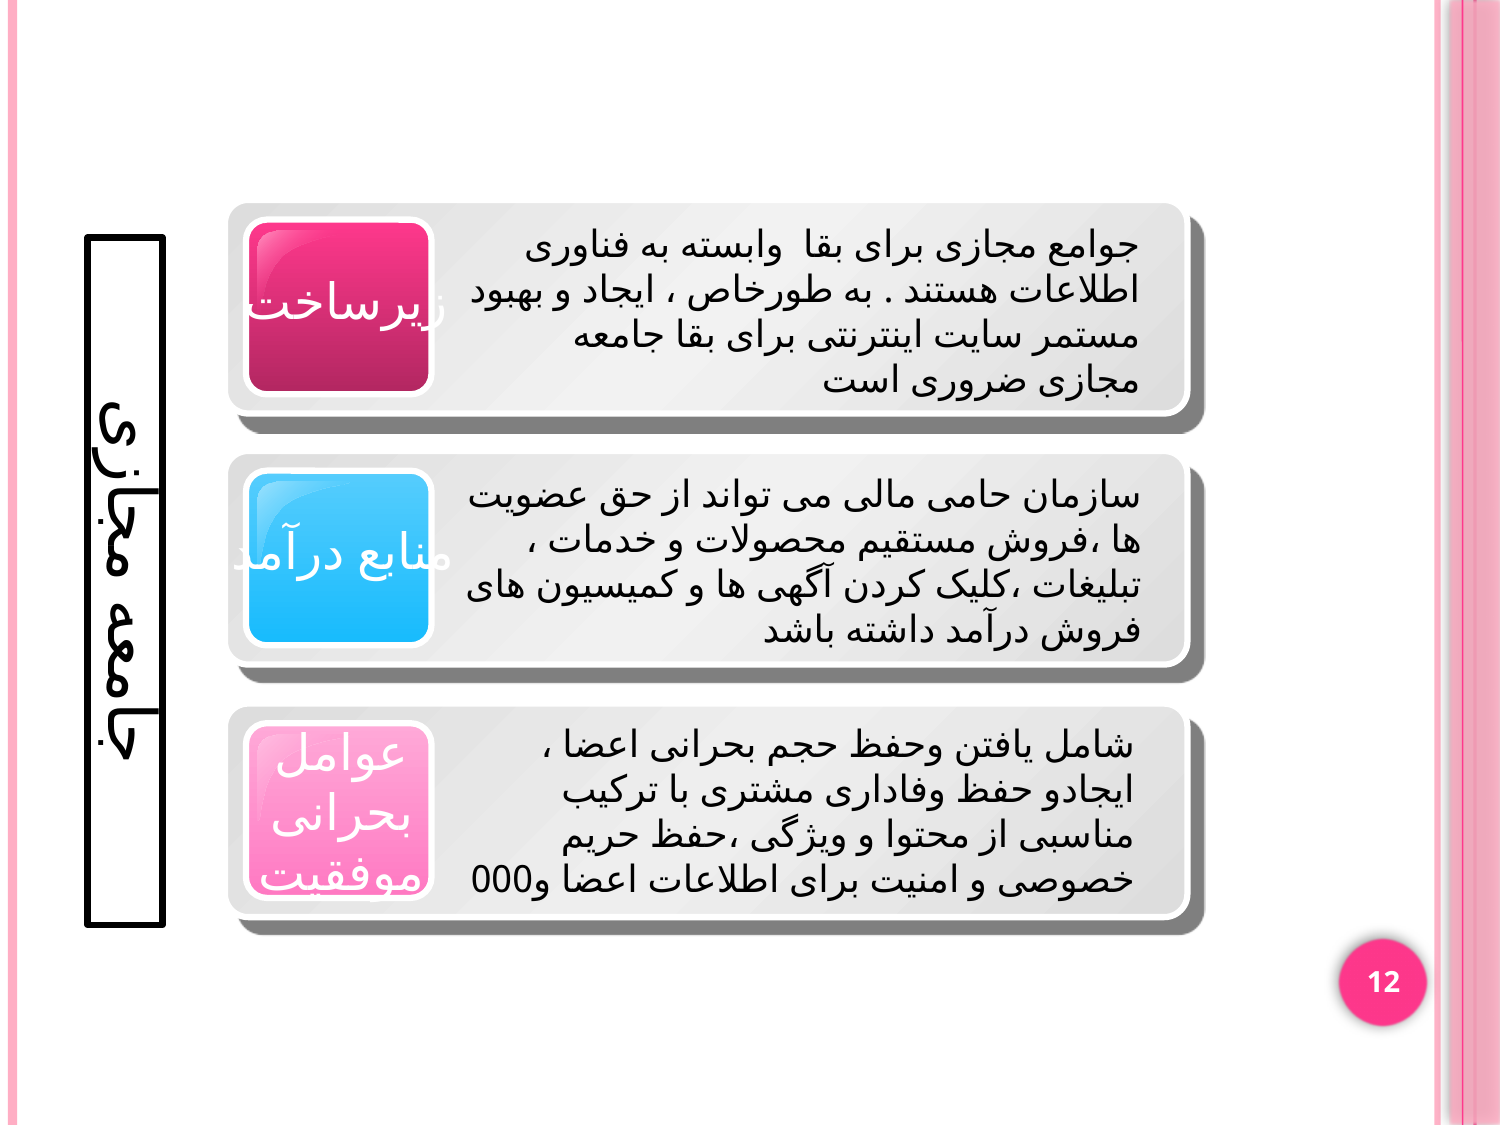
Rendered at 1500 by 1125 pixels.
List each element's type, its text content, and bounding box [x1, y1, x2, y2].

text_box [227, 202, 1186, 413]
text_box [215, 706, 1186, 916]
slide_number 12 [1333, 940, 1434, 1027]
text_box جامعه مجازی [84, 234, 166, 928]
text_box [227, 453, 1186, 664]
